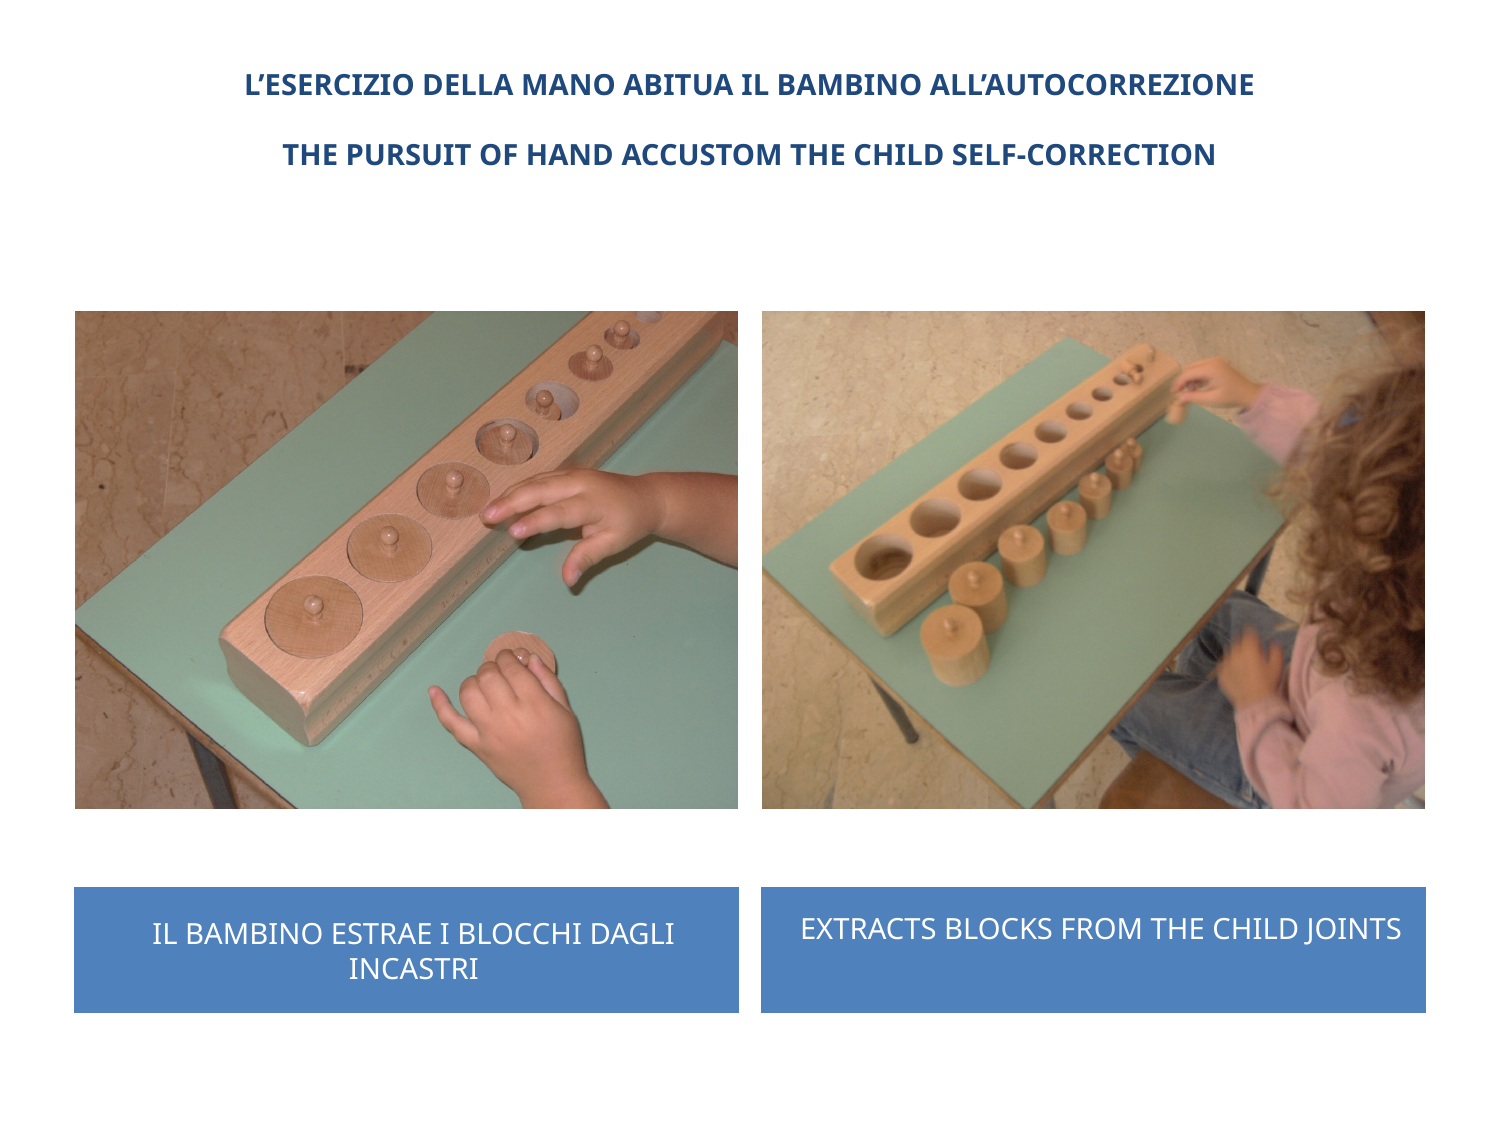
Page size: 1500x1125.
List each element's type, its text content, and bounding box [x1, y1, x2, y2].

list EXTRACTS BLOCKS FROM THE CHILD JOINTS [761, 887, 1426, 1013]
list IL BAMBINO ESTRAE I BLOCCHI DAGLI INCASTRI [74, 887, 739, 1013]
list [74, 311, 738, 810]
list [761, 311, 1425, 810]
title L’ESERCIZIO DELLA MANO ABITUA IL BAMBINO ALL’AUTOCORREZIONE THE PURSUIT OF HAND ACCUSTOM THE CHILD SELF-CORRECTION [75, 44, 1425, 233]
